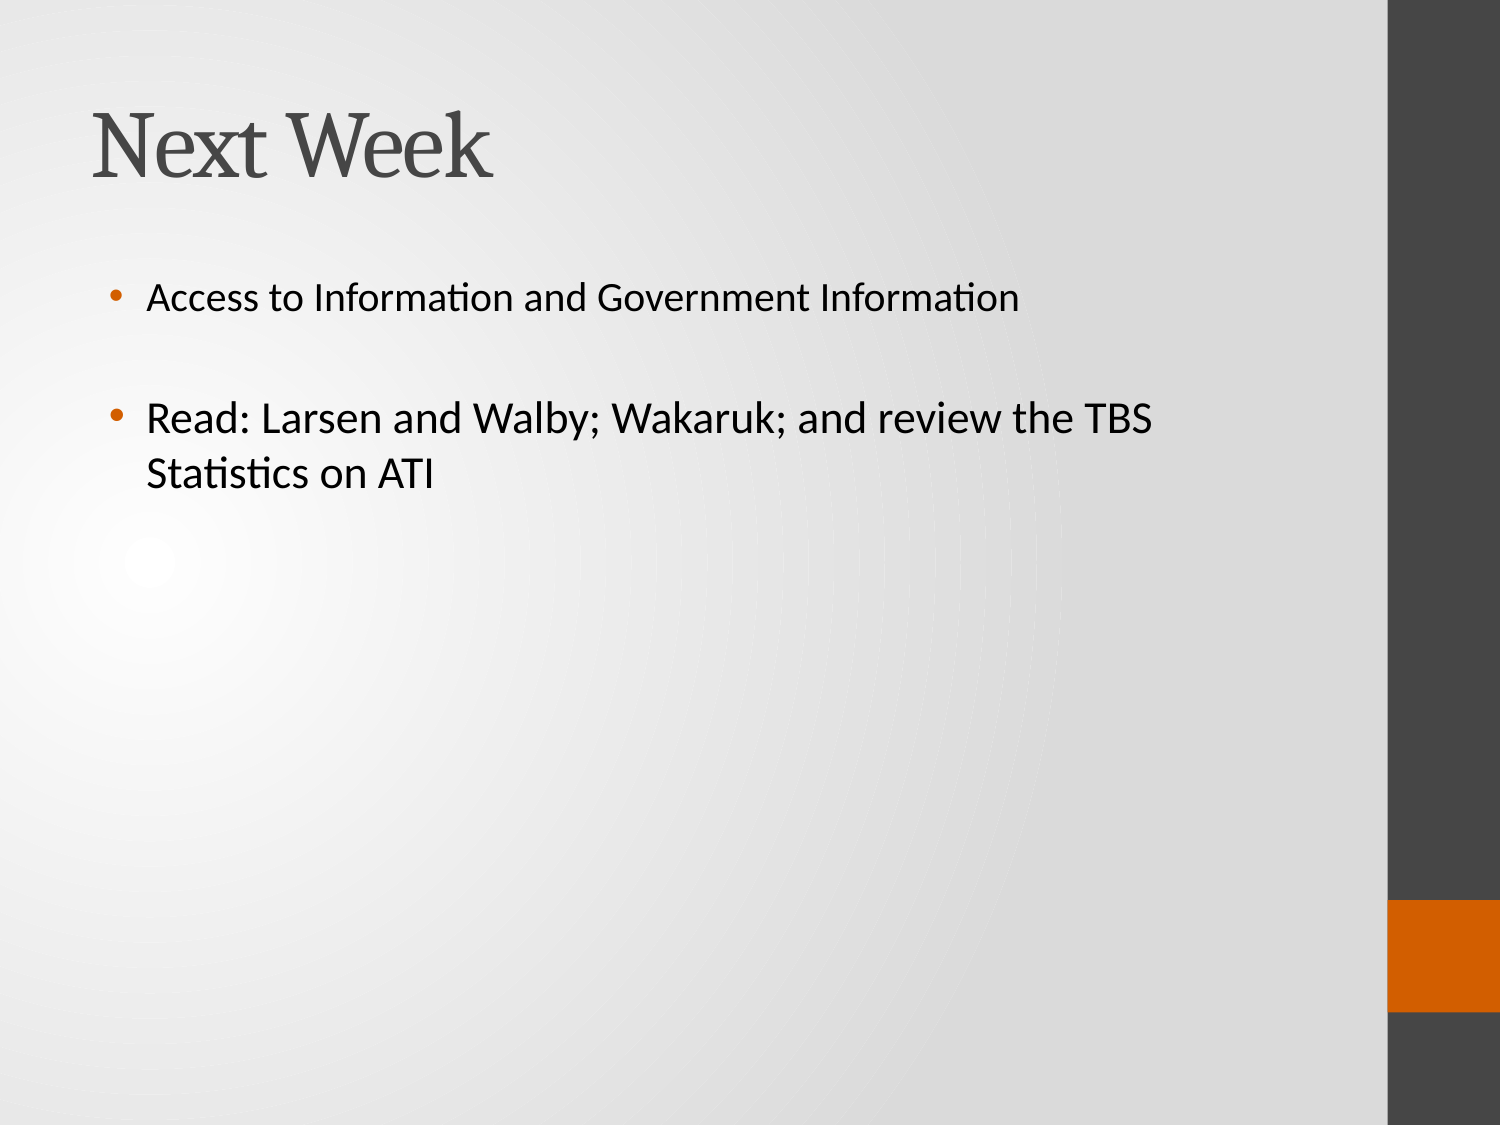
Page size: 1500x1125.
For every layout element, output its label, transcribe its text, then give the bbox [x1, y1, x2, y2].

title Next Week [75, 45, 1325, 233]
list Access to Information and Government Information Read: Larsen and Walby; Wakaruk; and review the TBS Statistics on ATI [75, 262, 1325, 1050]
